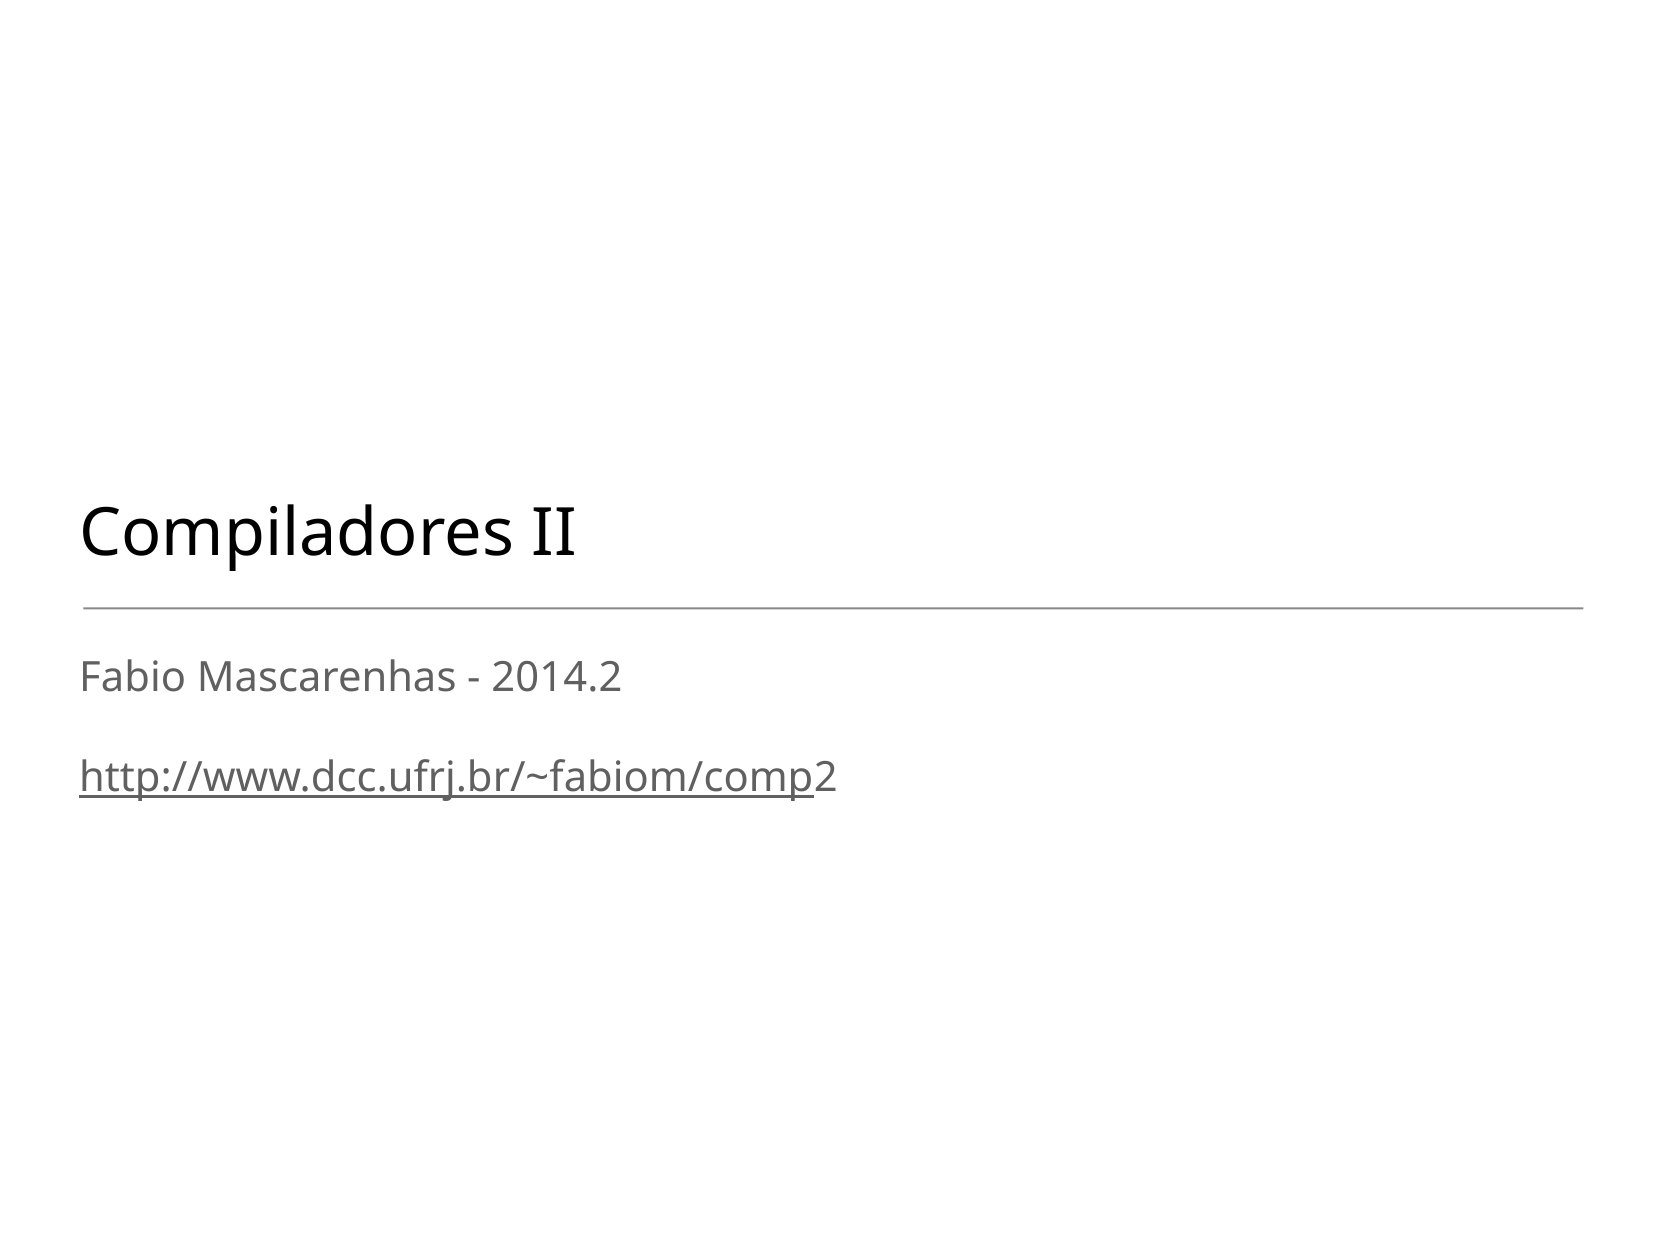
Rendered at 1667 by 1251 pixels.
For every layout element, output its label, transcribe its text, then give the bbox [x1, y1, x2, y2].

title Compiladores II [72, 168, 1594, 575]
list Fabio Mascarenhas - 2014.2 http://www.dcc.ufrj.br/~fabiom/comp2 [72, 643, 1594, 1050]
